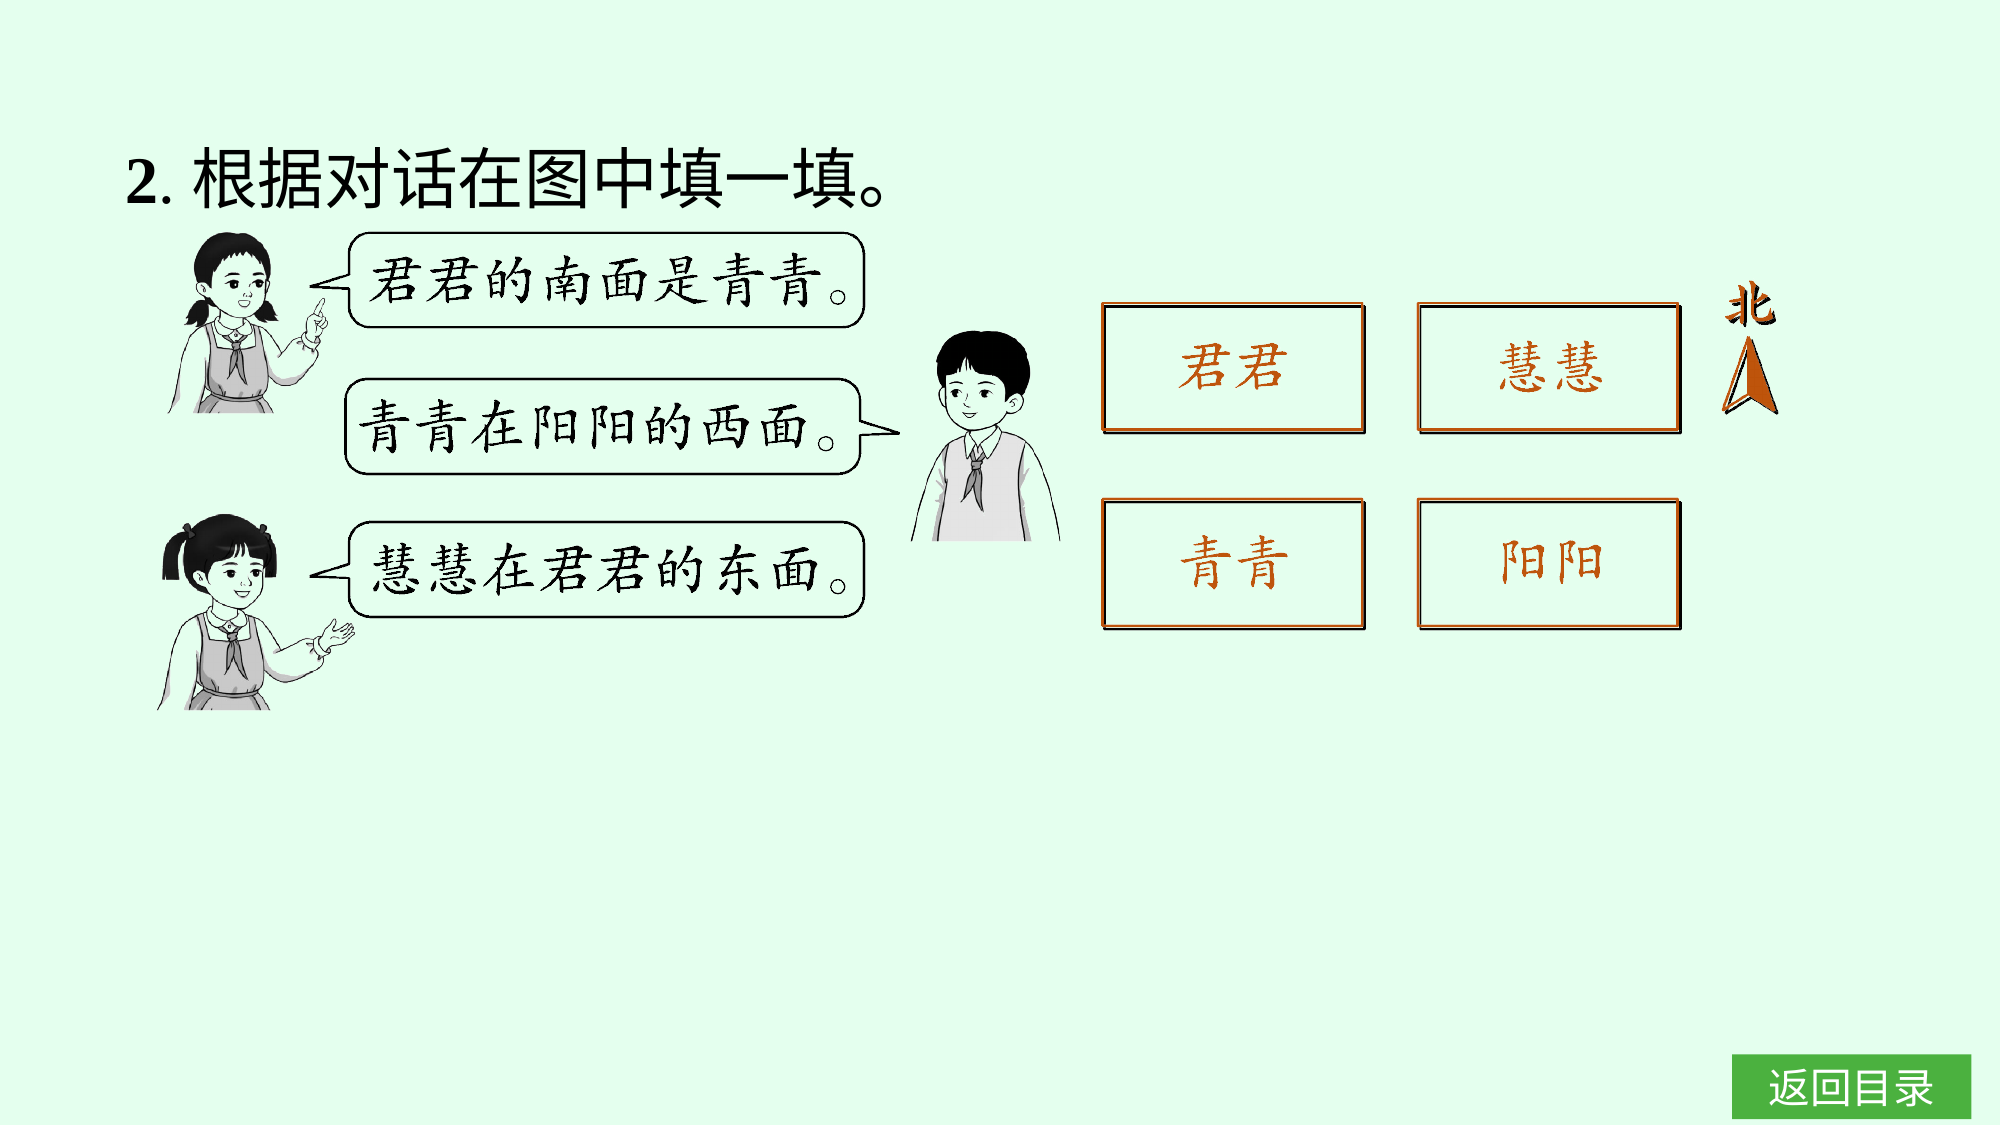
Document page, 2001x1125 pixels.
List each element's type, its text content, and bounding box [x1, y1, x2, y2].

text_box 2.根据对话在图中填一填。 [110, 113, 955, 224]
picture [155, 225, 1779, 713]
